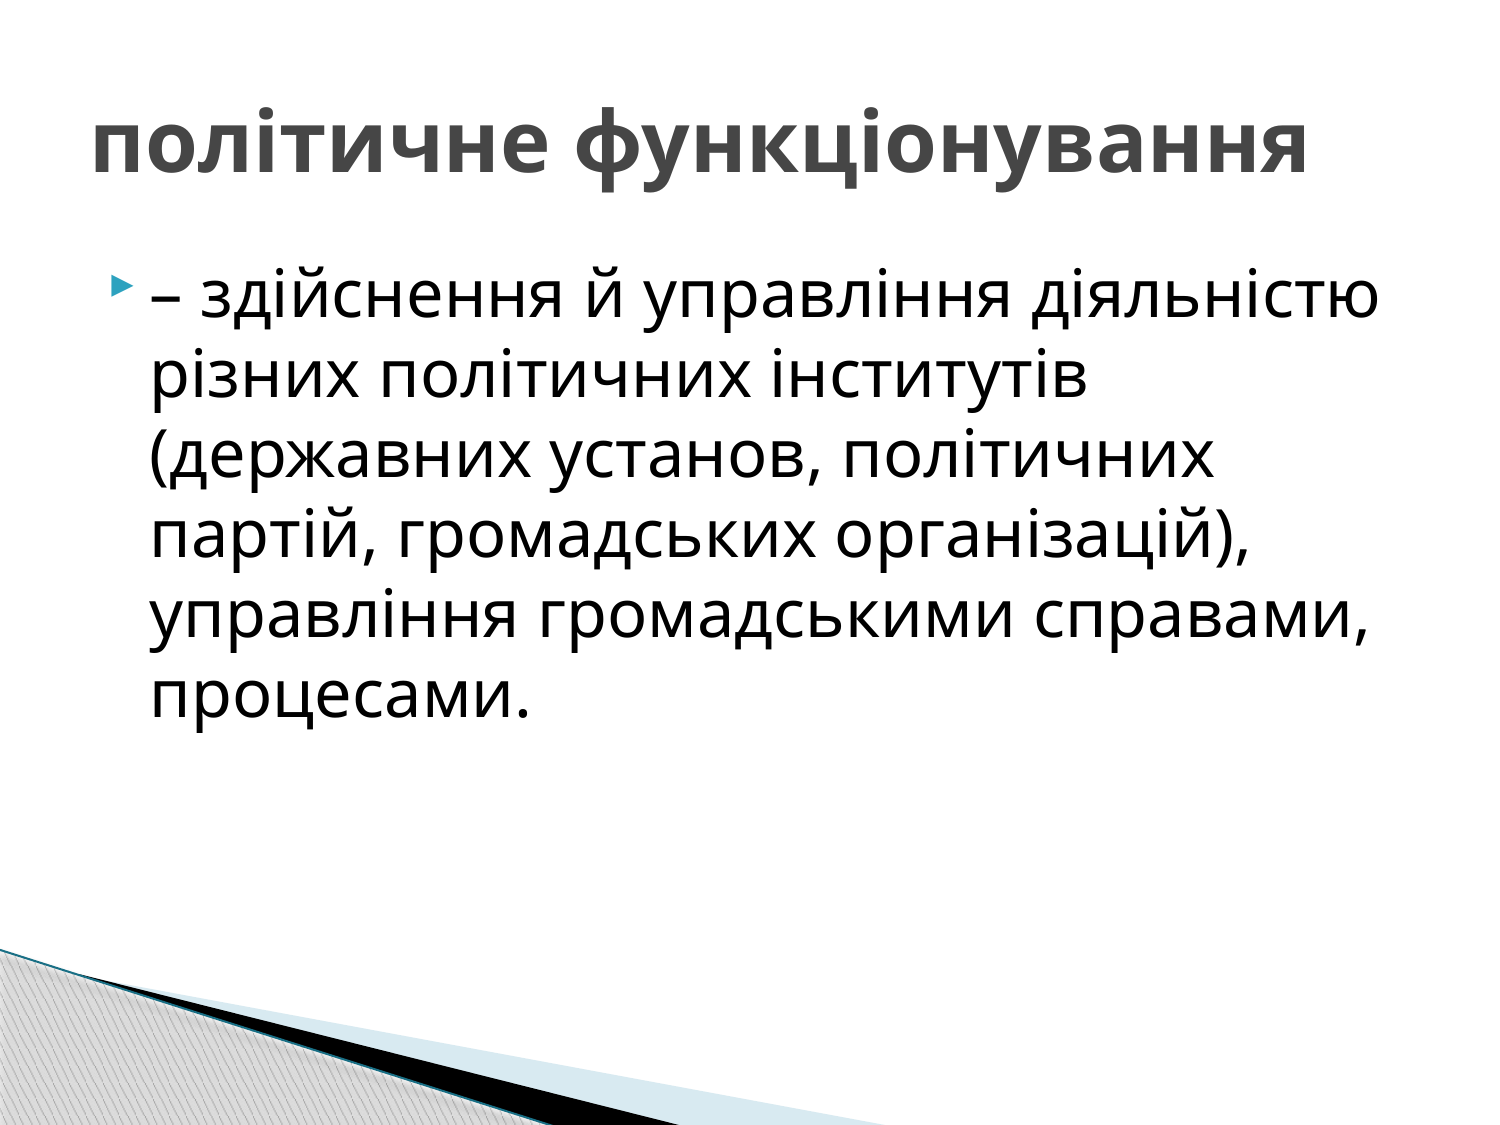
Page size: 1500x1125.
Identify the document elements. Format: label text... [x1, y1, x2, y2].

title політичне функціонування [75, 45, 1425, 233]
list – здійснення й управління діяльністю різних політичних інститутів (державних установ, політичних партій, громадських організацій), управління громадськими справами, процесами. [75, 243, 1425, 986]
